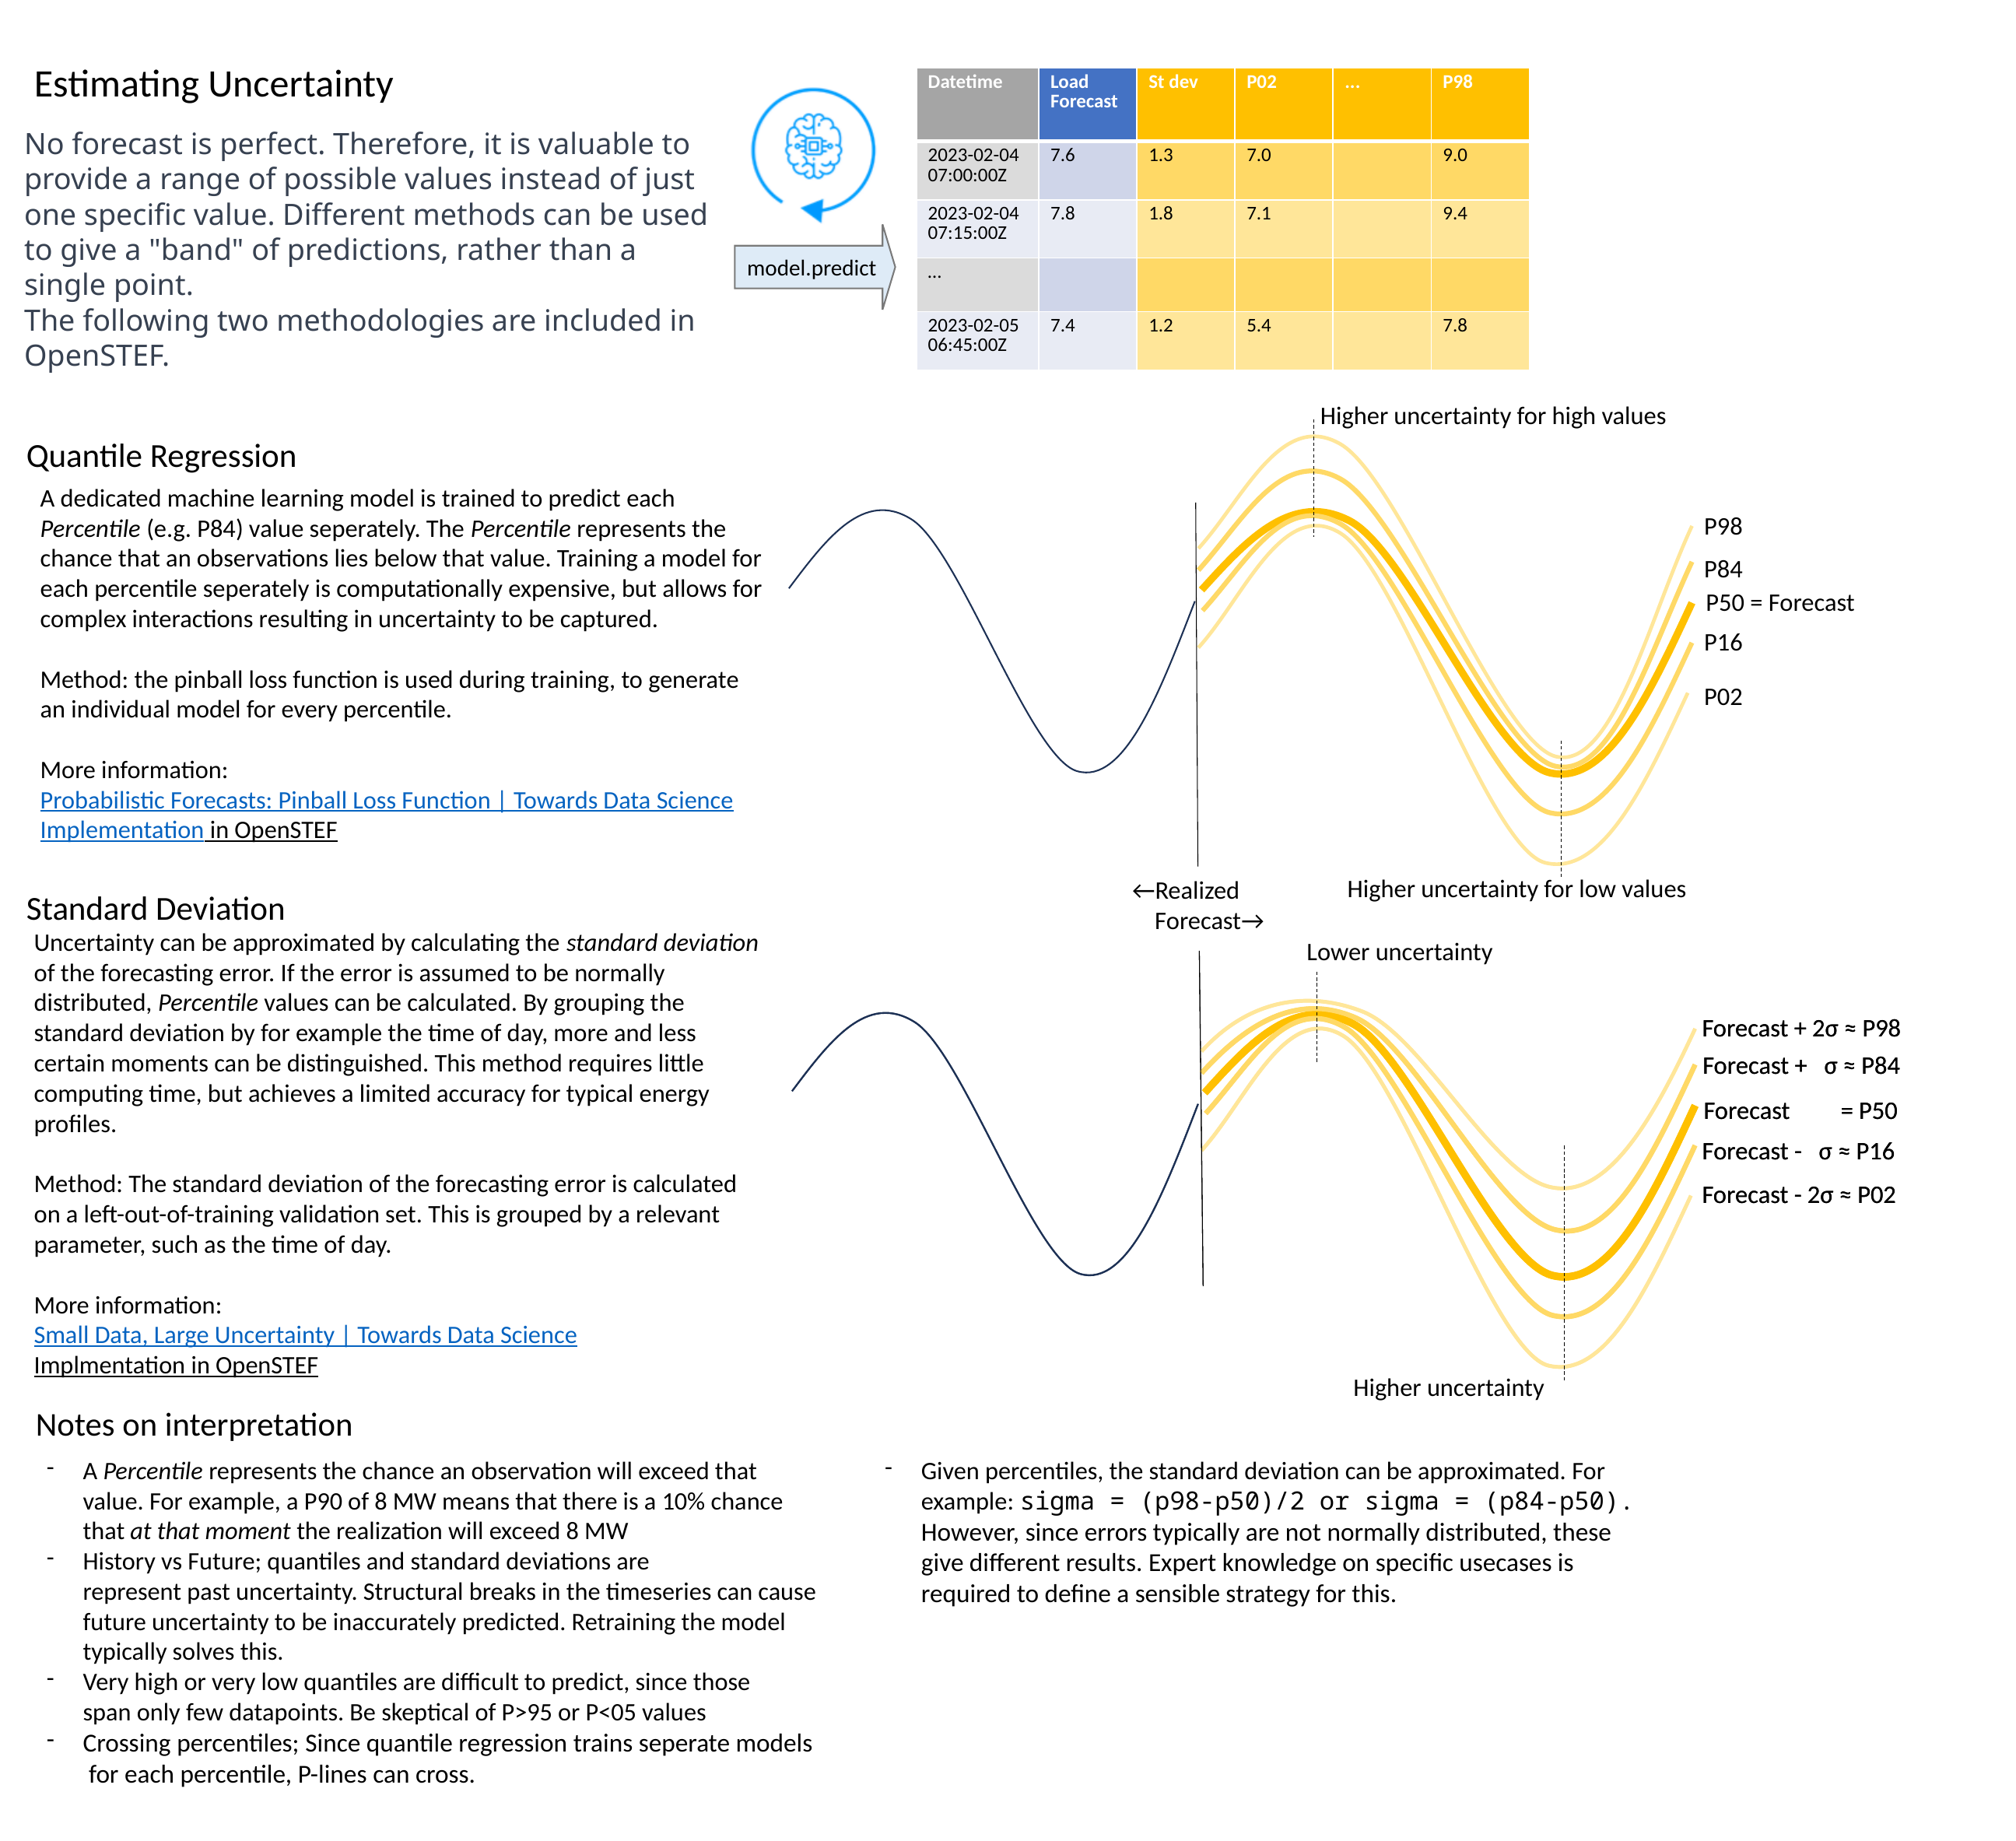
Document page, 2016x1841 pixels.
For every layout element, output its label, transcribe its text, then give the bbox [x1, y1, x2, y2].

table_cell 5.4 [1236, 312, 1332, 370]
text_box Higher uncertainty [1341, 1381, 1667, 1408]
table_header P98 [1432, 68, 1529, 139]
table_cell 2023-02-05 06:45:00Z [917, 312, 1038, 370]
text_box A Percentile represents the chance an observation will exceed that value. For example, a P90 of 8 MW means that there is a 10% chance that at that moment the realization will exceed 8 MW History vs Future; quantiles and standard deviations are represent past uncertainty. Structural breaks in the timeseries can cause future uncertainty to be inaccurately predicted. Retraining the model typically solves this. Very high or very low quantiles are difficult to predict, since those span only few datapoints. Be skeptical of P>95 or P<05 values Crossing percentiles; Since quantile regression trains seperate models for each percentile, P-lines can cross. [34, 1448, 830, 1794]
table_cell 1.3 [1138, 143, 1234, 199]
table_cell 9.0 [1432, 143, 1529, 199]
text_box Uncertainty can be approximated by calculating the standard deviation of the forecasting error. If the error is assumed to be normally distributed, Percentile values can be calculated. By grouping the standard deviation by for example the time of day, more and less certain moments can be distinguished. This method requires little computing time, but achieves a limited accuracy for typical energy profiles. Method: The standard deviation of the forecasting error is calculated on a left-out-of-training validation set. This is grouped by a relevant parameter, such as the time of day. More information: Small Data, Large Uncertainty | Towards Data Science Implmentation in OpenSTEF [22, 920, 772, 1385]
table_cell 1.8 [1138, 201, 1234, 258]
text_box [791, 950, 1914, 1381]
table_cell [1236, 258, 1332, 311]
table_cell 2023-02-04 07:00:00Z [917, 143, 1038, 199]
table_cell [1334, 201, 1431, 258]
text_box Given percentiles, the standard deviation can be approximated. For example: sigma = (p98-p50)/2 or sigma = (p84-p50). However, since errors typically are not normally distributed, these give different results. Expert knowledge on specific usecases is required to define a sensible strategy for this. [873, 1448, 1668, 1614]
table_header Datetime [917, 68, 1038, 139]
table_header P02 [1236, 68, 1332, 139]
text_box Higher uncertainty for low values [1335, 878, 1769, 909]
text_box Lower uncertainty [1295, 929, 1565, 950]
table_cell [1334, 143, 1431, 199]
table_cell [1040, 258, 1136, 311]
text_box model.predict [734, 225, 896, 310]
text_box Notes on interpretation [23, 1397, 366, 1449]
text_box Estimating Uncertainty [22, 51, 406, 110]
picture [746, 86, 884, 225]
table_cell 7.8 [1040, 201, 1136, 258]
table_cell [1432, 258, 1529, 311]
text_box ←Realized Forecast→ [1120, 878, 1336, 940]
text_box Higher uncertainty for high values [1309, 393, 1690, 419]
table_cell 1.2 [1138, 312, 1234, 370]
table_cell 2023-02-04 07:15:00Z [917, 201, 1038, 258]
text_box A dedicated machine learning model is trained to predict each Percentile (e.g. P84) value seperately. The Percentile represents the chance that an observations lies below that value. Training a model for each percentile seperately is computationally expensive, but allows for complex interactions resulting in uncertainty to be captured. Method: the pinball loss function is used during training, to generate an individual model for every percentile. More information: Probabilistic Forecasts: Pinball Loss Function | Towards Data Science Implementation in OpenSTEF [28, 475, 778, 850]
table_cell 9.4 [1432, 201, 1529, 258]
table_cell [1334, 312, 1431, 370]
table_cell 7.8 [1432, 312, 1529, 370]
table_cell [1138, 258, 1234, 311]
text_box Quantile Regression [15, 428, 309, 480]
table_cell 7.4 [1040, 312, 1136, 370]
table_cell 7.1 [1236, 201, 1332, 258]
text_box Standard Deviation [14, 880, 297, 933]
table_header Load Forecast [1040, 68, 1136, 139]
table_cell [1334, 258, 1431, 311]
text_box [788, 419, 1868, 878]
table_cell 7.6 [1040, 143, 1136, 199]
table_header St dev [1138, 68, 1234, 139]
table_cell 7.0 [1236, 143, 1332, 199]
table_cell … [917, 258, 1038, 311]
table_header ... [1334, 68, 1431, 139]
text_box No forecast is perfect. Therefore, it is valuable to provide a range of possible values instead of just one specific value. Different methods can be used to give a "band" of predictions, rather than a single point. The following two methodologies are included in OpenSTEF. [12, 119, 727, 378]
